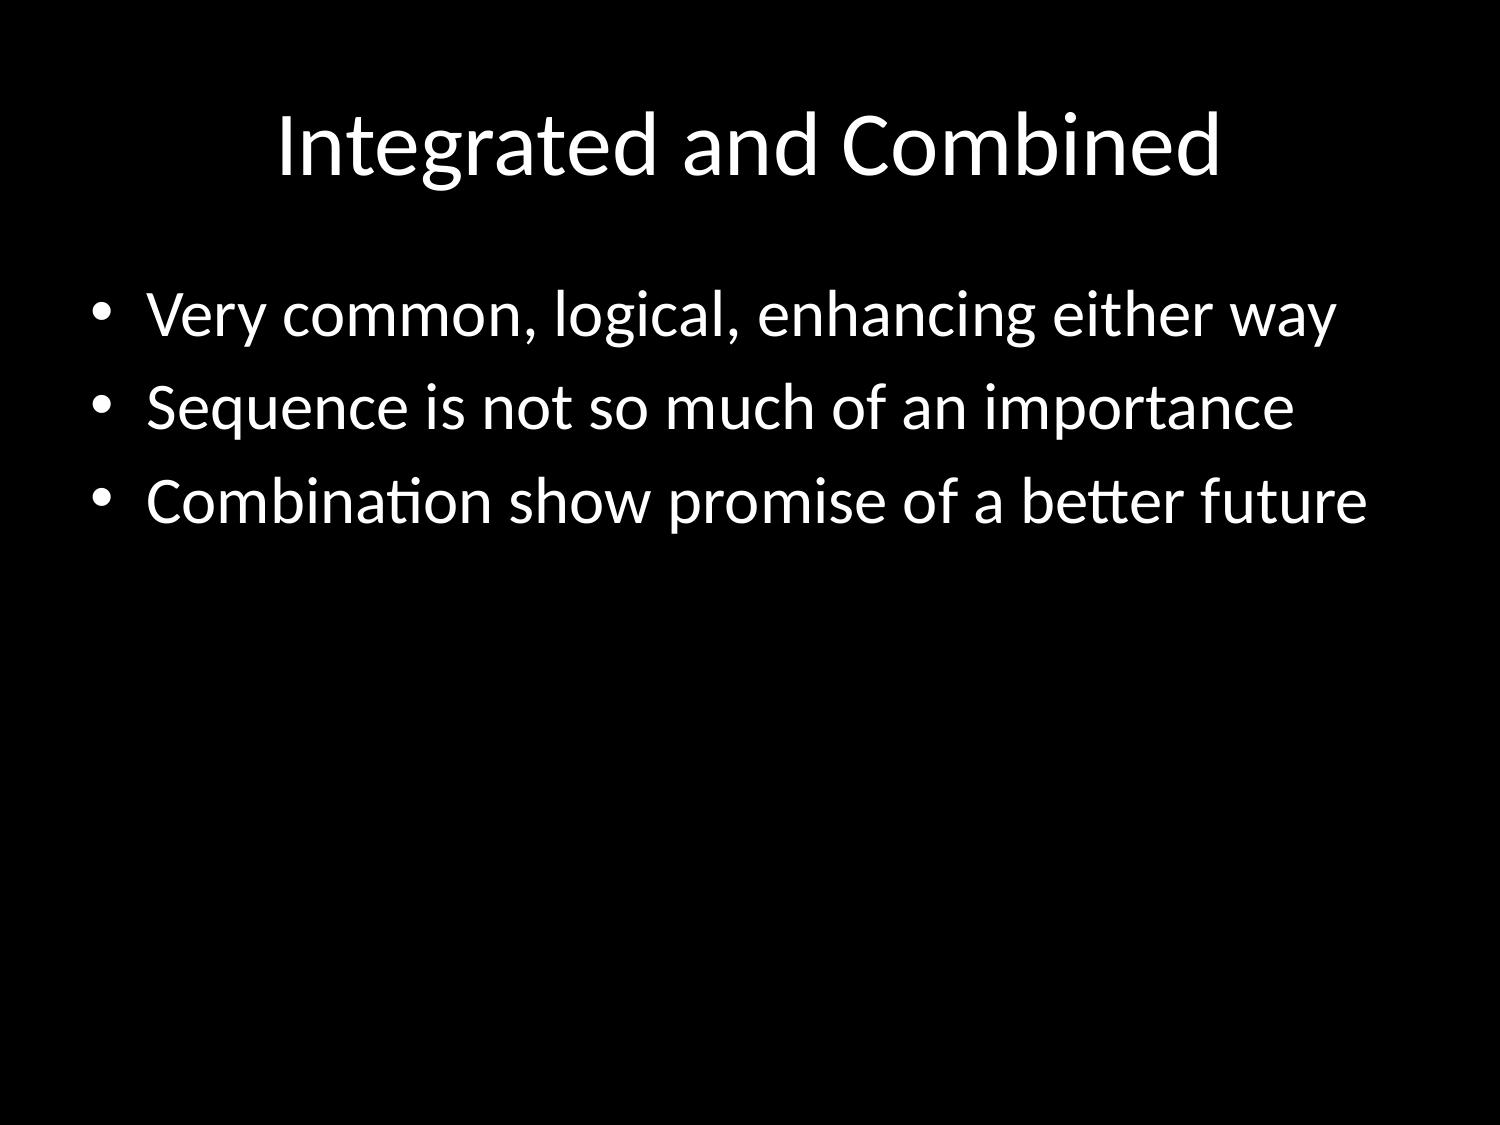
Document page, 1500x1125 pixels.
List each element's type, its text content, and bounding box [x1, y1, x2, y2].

title Integrated and Combined [75, 45, 1425, 233]
list Very common, logical, enhancing either way Sequence is not so much of an importance Combination show promise of a better future [75, 262, 1425, 1005]
